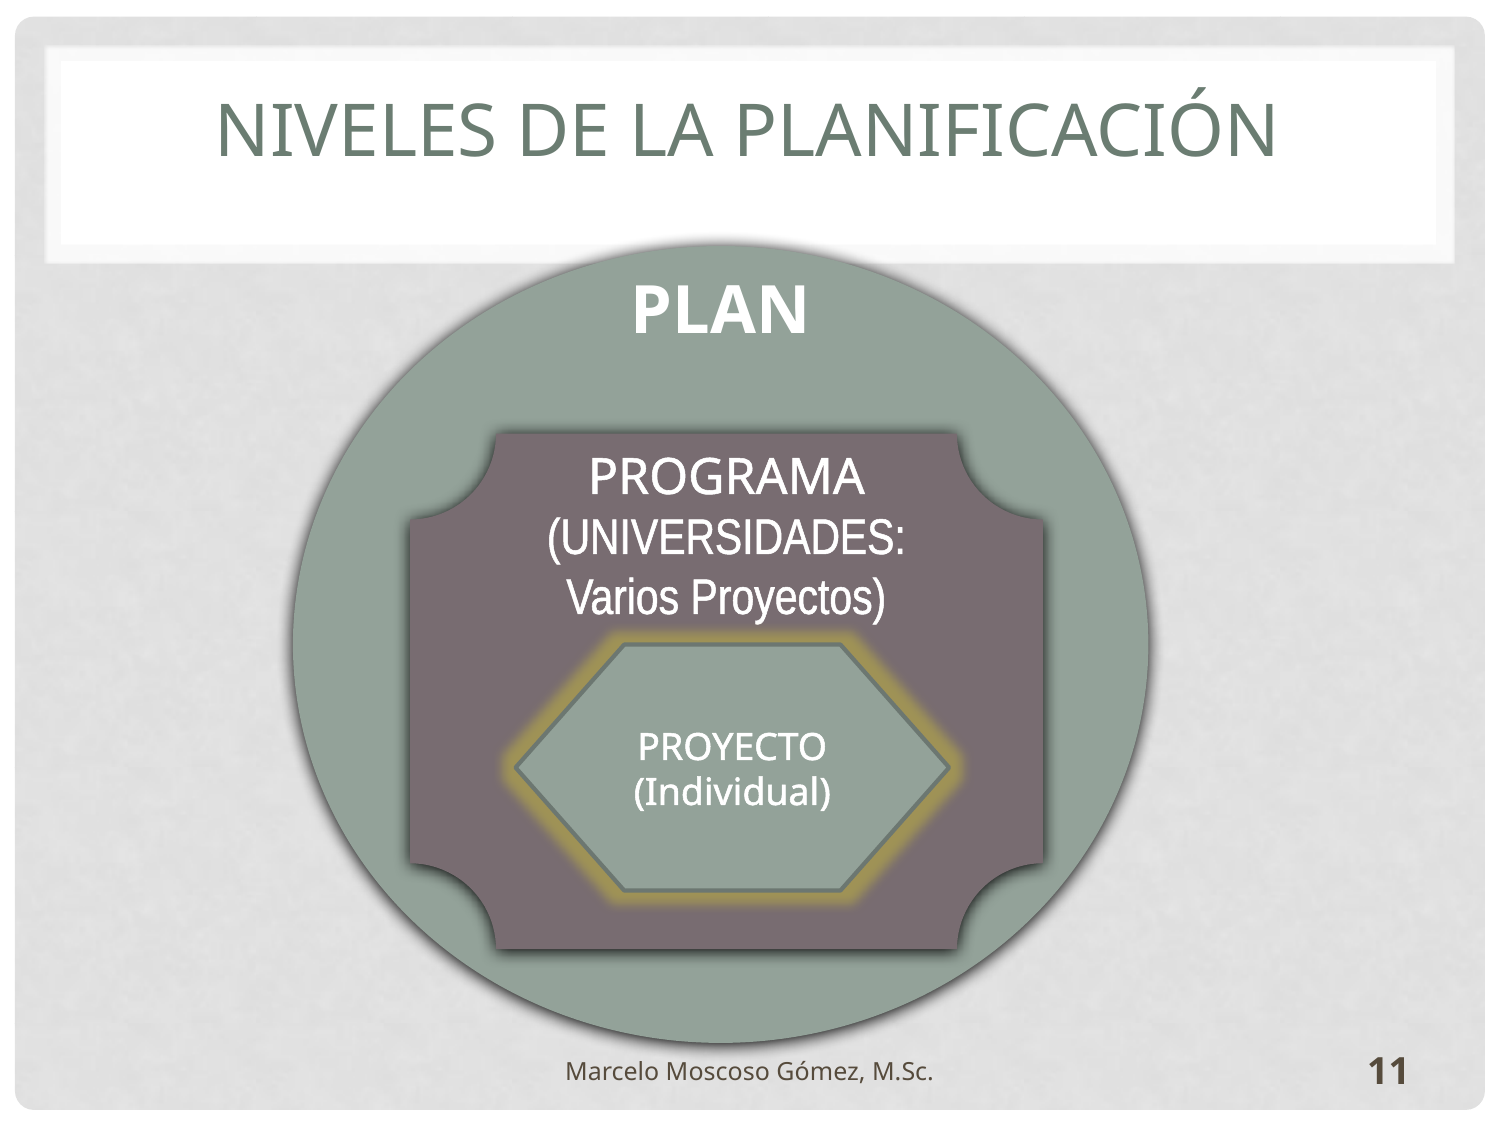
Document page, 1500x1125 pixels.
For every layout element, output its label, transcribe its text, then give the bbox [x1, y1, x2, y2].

slide_number 11 [1074, 1042, 1425, 1103]
title NIVELES DE LA PLANIFICACIÓN [35, 58, 1461, 197]
footer Marcelo Moscoso Gómez, M.Sc. [512, 1042, 988, 1103]
text_box PLAN [290, 243, 1151, 1046]
text_box PROYECTO (Individual) [513, 642, 951, 893]
text_box PROGRAMA (UNIVERSIDADES: Varios Proyectos) [407, 431, 1046, 952]
